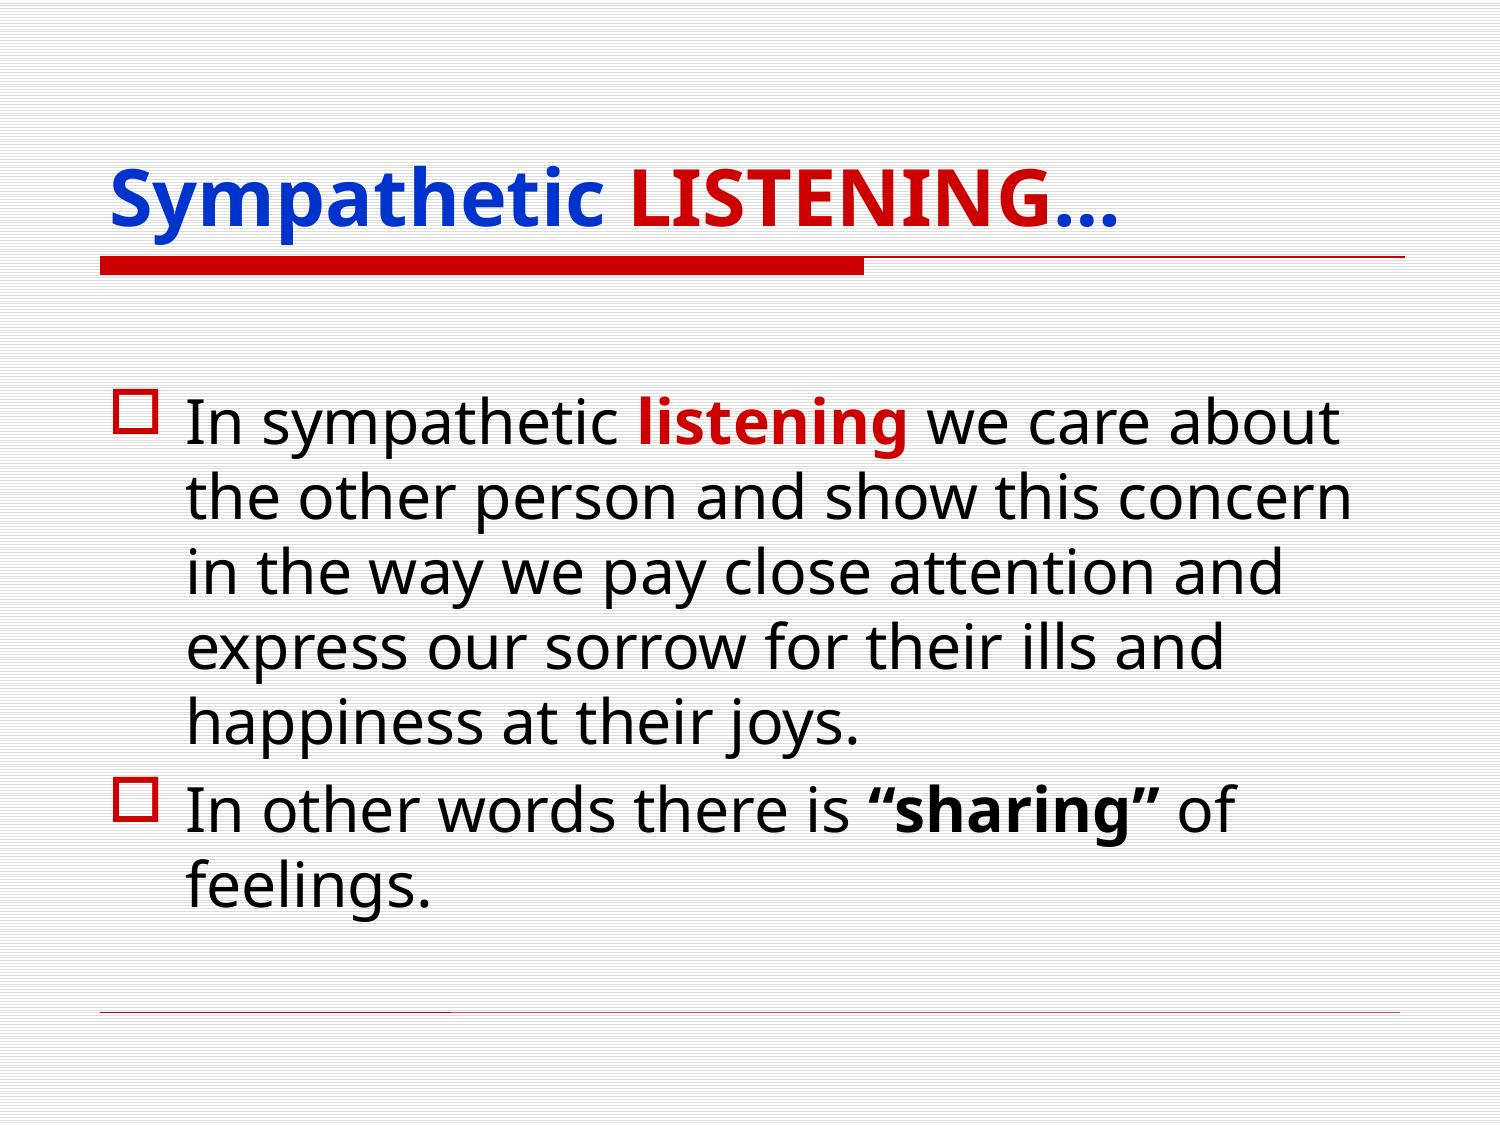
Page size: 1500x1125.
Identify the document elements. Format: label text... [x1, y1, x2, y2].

title Sympathetic LISTENING… [93, 49, 1407, 250]
list In sympathetic listening we care about the other person and show this concern in the way we pay close attention and express our sorrow for their ills and happiness at their joys. In other words there is “sharing” of feelings. [92, 287, 1406, 988]
